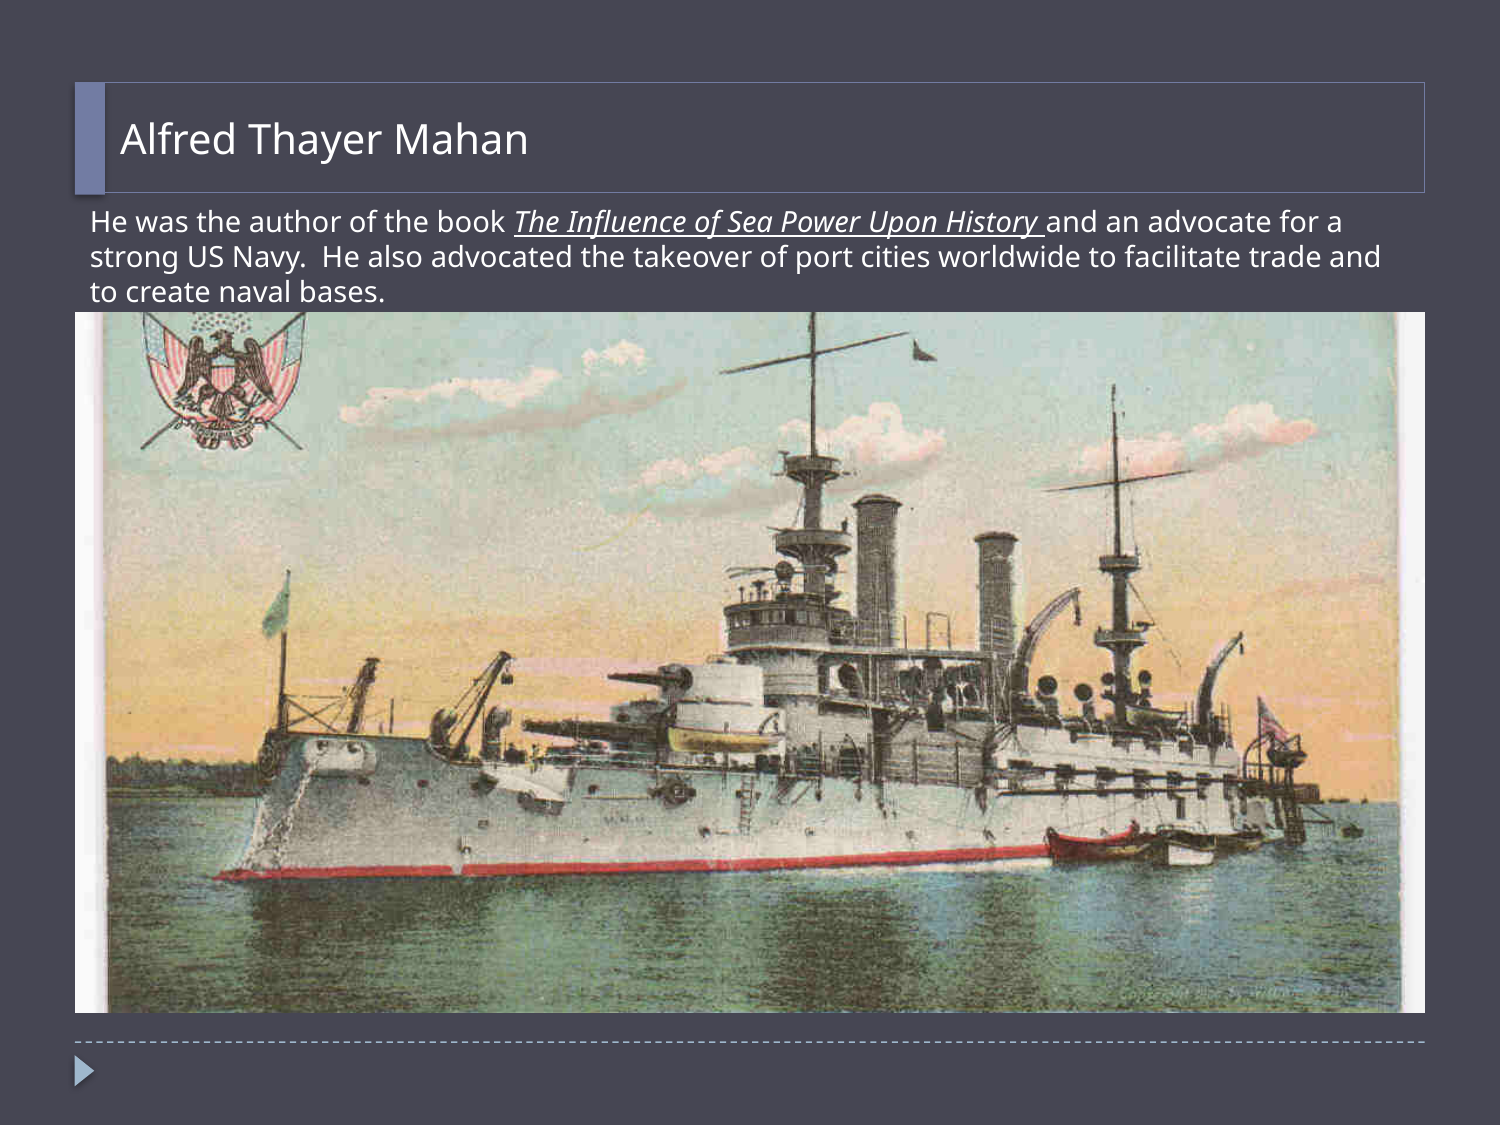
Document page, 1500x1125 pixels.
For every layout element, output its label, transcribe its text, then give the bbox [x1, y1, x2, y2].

title Alfred Thayer Mahan [75, 82, 1425, 193]
list He was the author of the book The Influence of Sea Power Upon History and an advocate for a strong US Navy. He also advocated the takeover of port cities worldwide to facilitate trade and to create naval bases. [75, 200, 1425, 312]
picture [74, 312, 1426, 1014]
